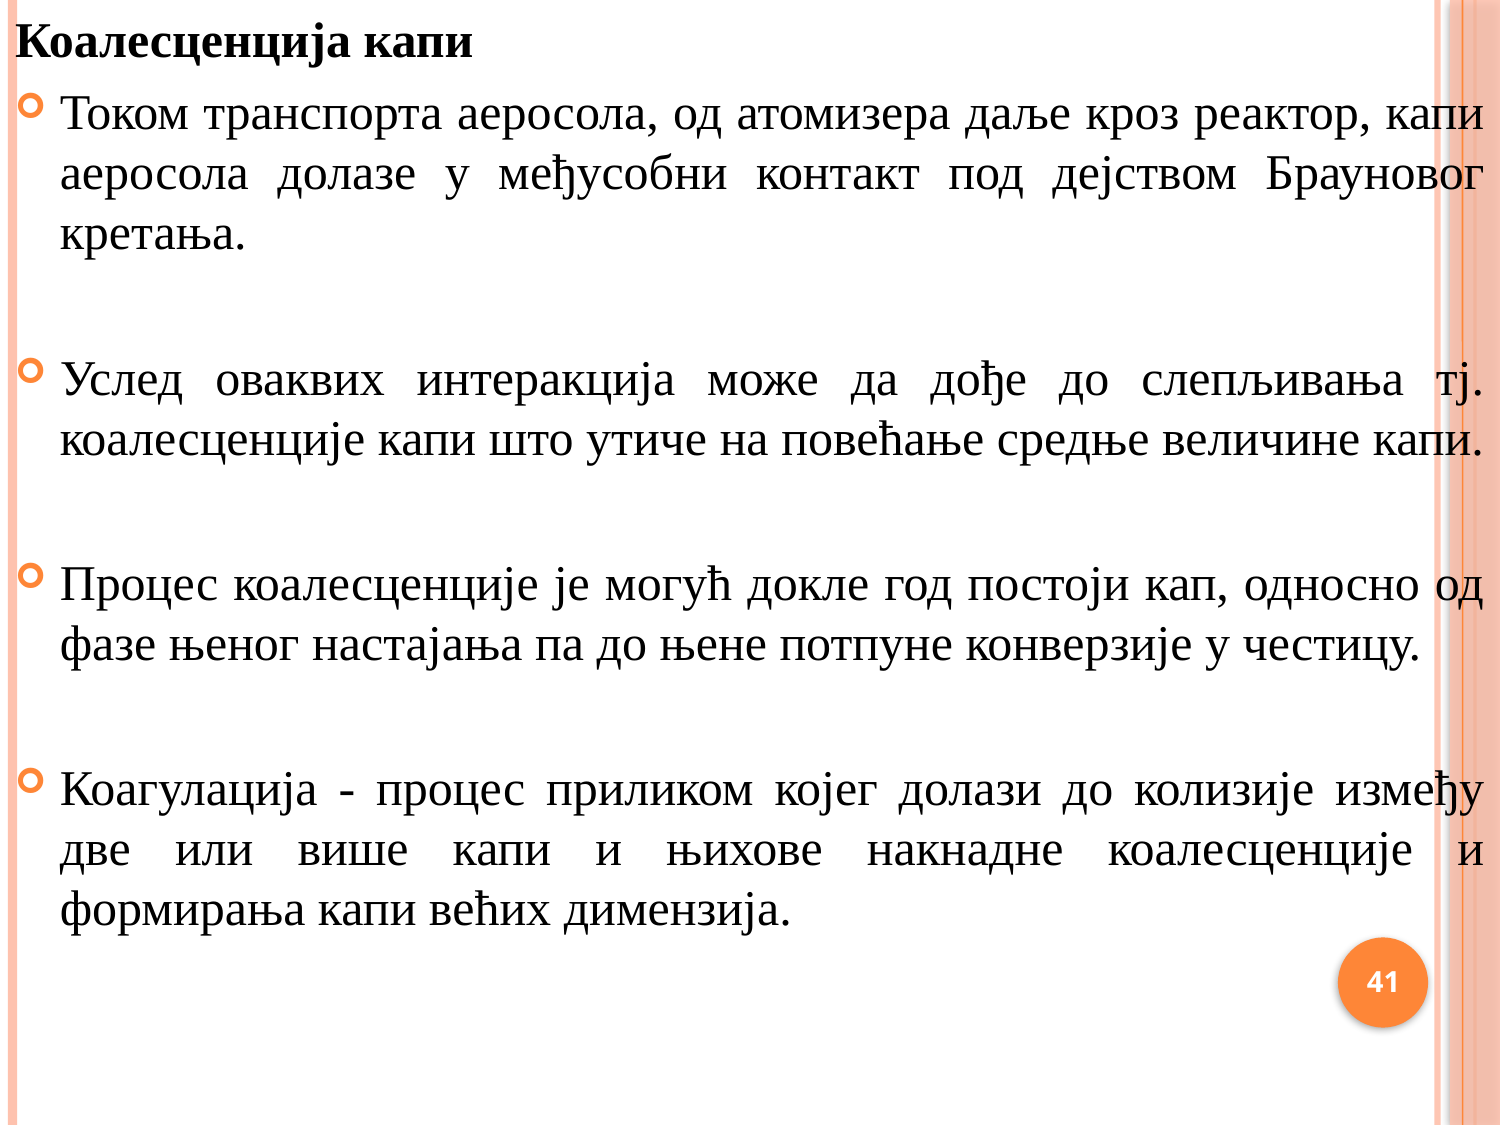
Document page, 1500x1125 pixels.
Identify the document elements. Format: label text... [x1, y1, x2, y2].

slide_number 41 [1333, 940, 1434, 1026]
list Коалесценција капи Током транспорта аеросола, од атомизера даље кроз реактор, капи аеросола долазе у међусобни контакт под дејством Брауновог кретања. Услед оваквих интеракција може да дође до слепљивања тј. коалесценције капи што утиче на повећање средње величине капи. Процес коалесценције је могућ докле год постоји кап, односно од фазе њеног настајања па до њене потпуне конверзије у честицу. Коагулација - процес приликом којег долази до колизије између две или више капи и њихове накнадне коалесценције и формирања капи већих димензија. [0, 0, 1500, 1125]
